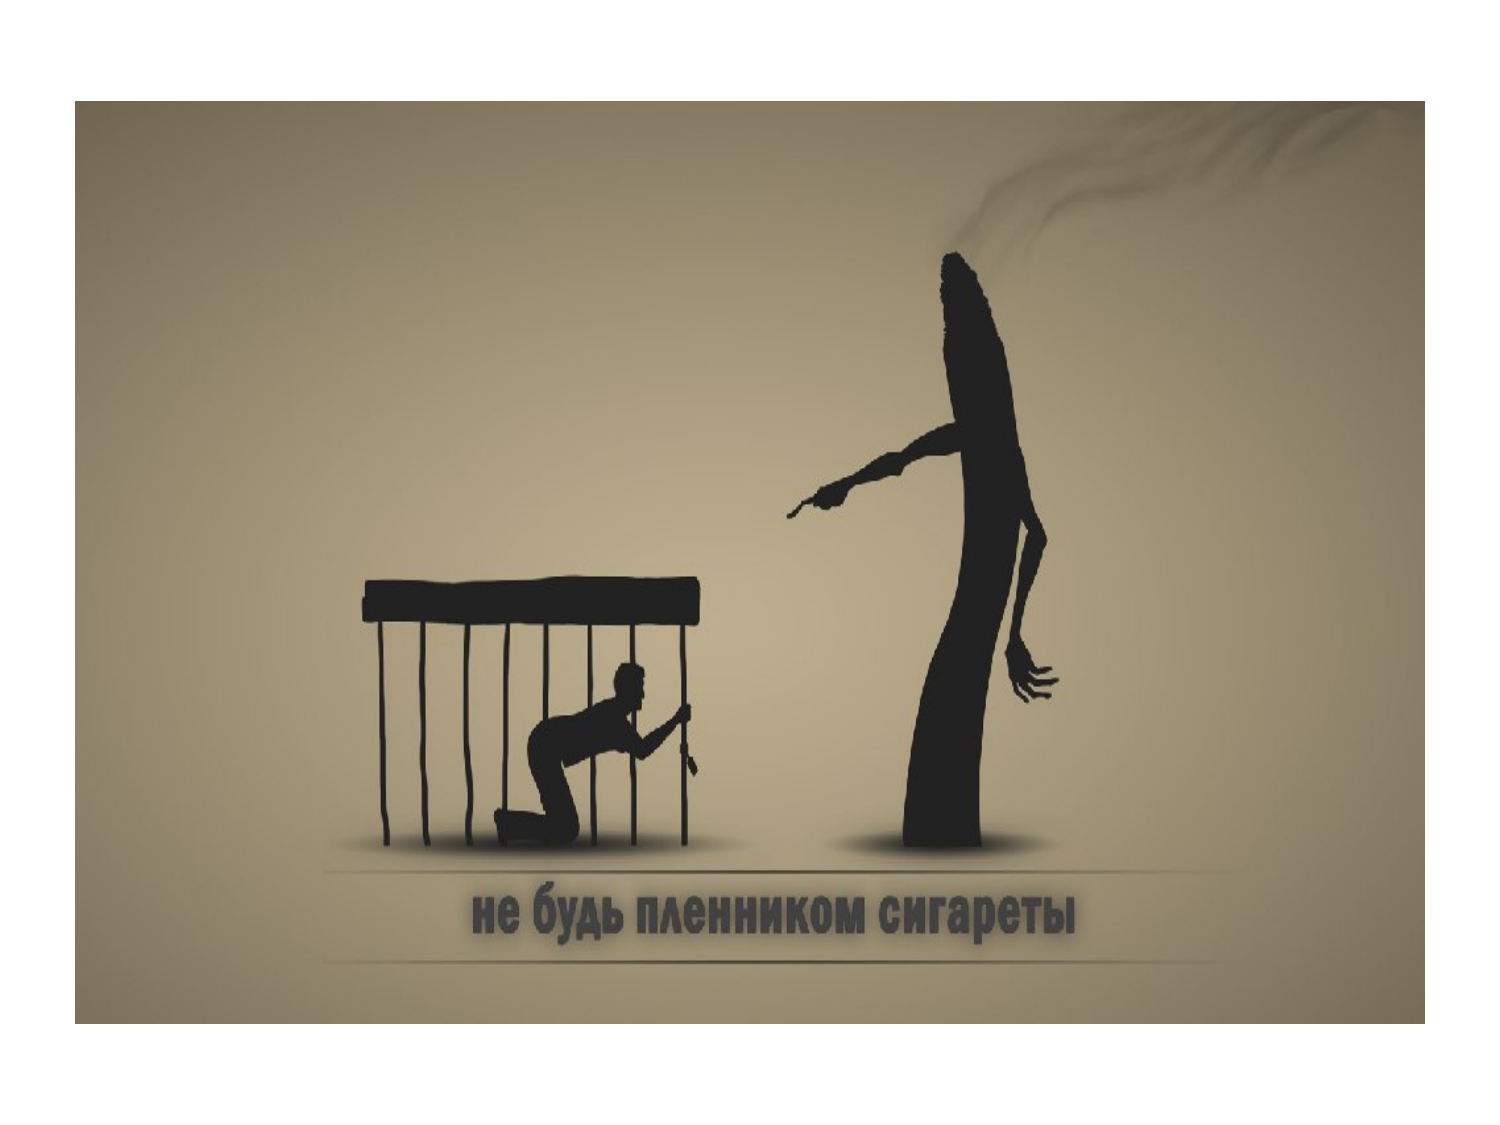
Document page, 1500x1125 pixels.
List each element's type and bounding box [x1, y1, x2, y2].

list [74, 101, 1426, 1024]
